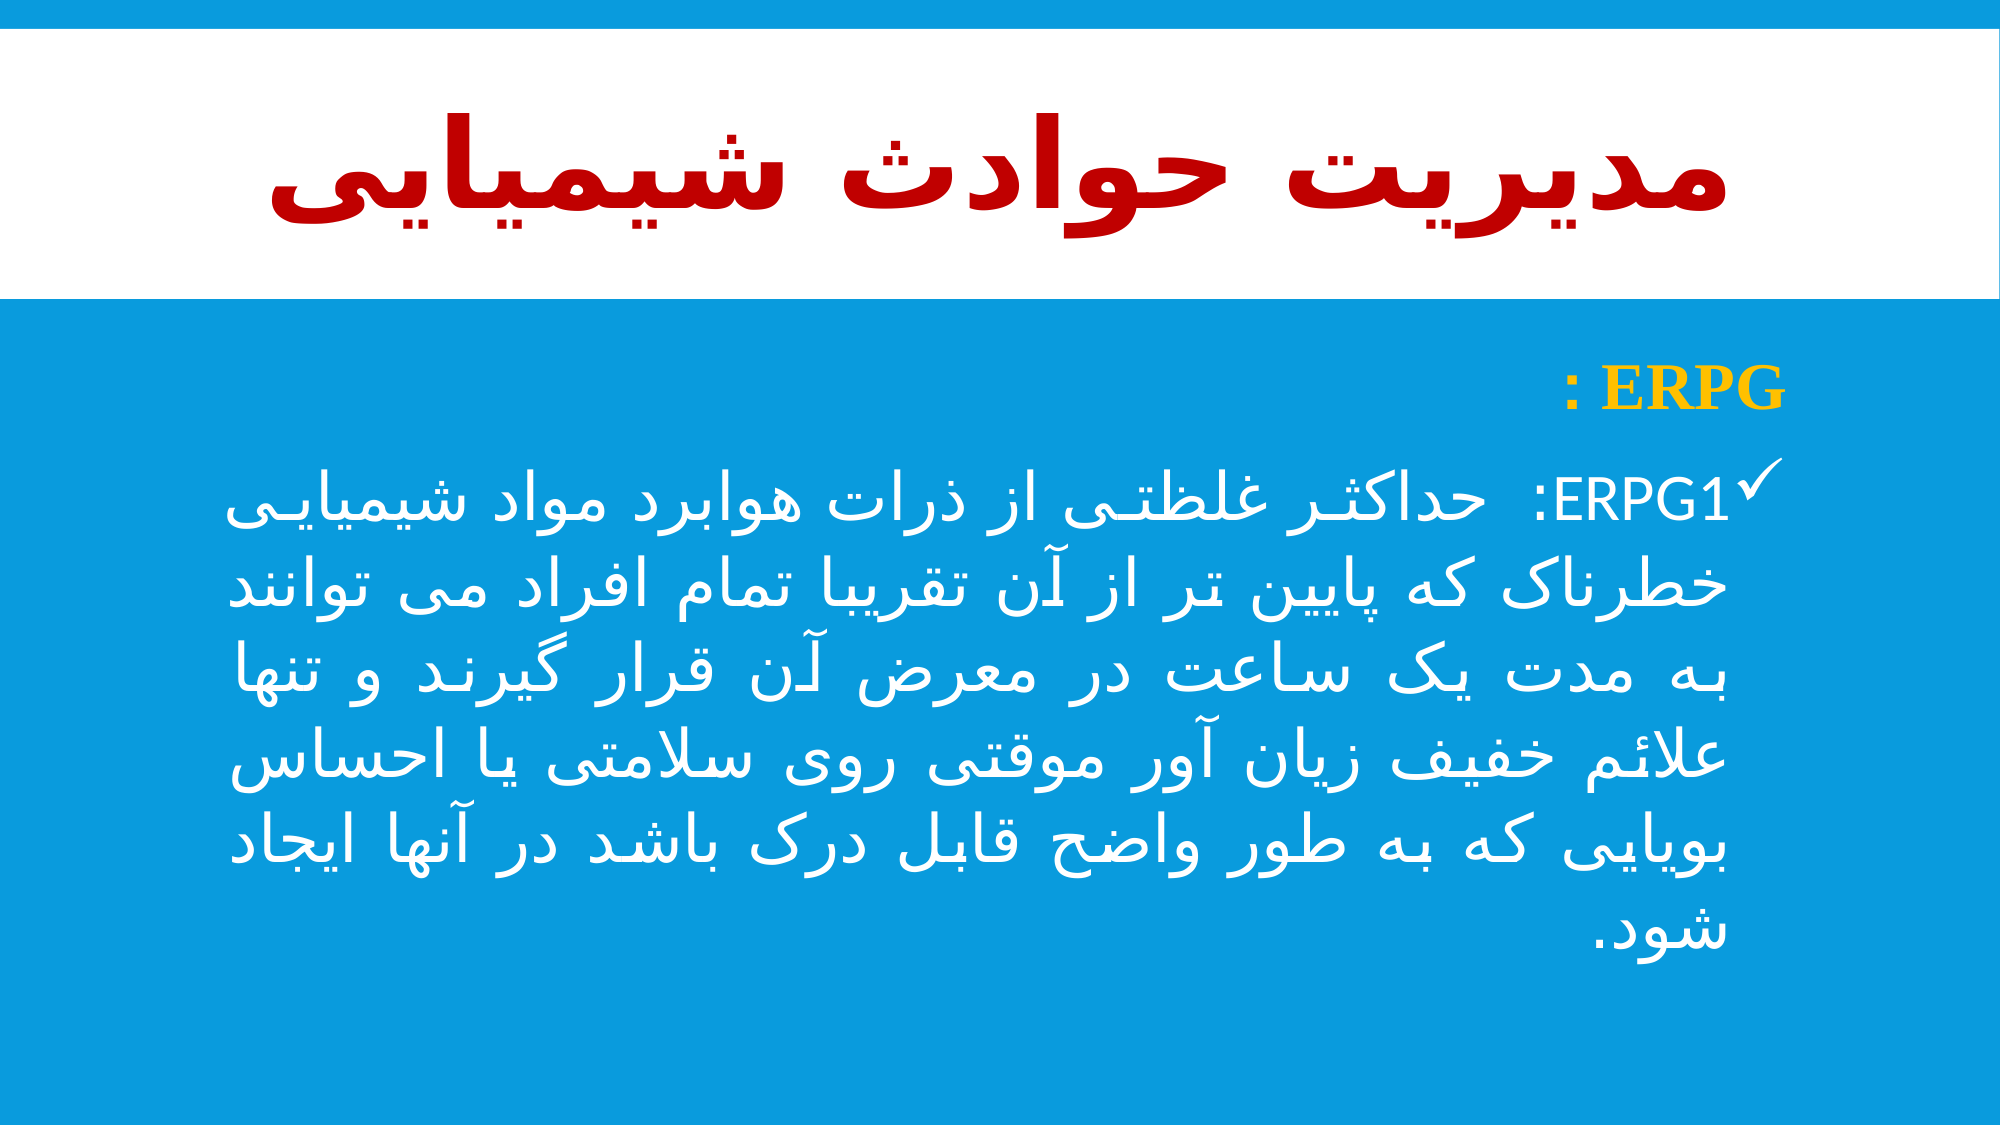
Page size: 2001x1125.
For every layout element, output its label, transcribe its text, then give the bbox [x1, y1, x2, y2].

list ERPG : ERPG1: حداکثر غلظتی از ذرات هوابرد مواد شیمیایی خطرناک که پایین تر از آن تقریبا تمام افراد می توانند به مدت یک ساعت در معرض آن قرار گیرند و تنها علائم خفیف زیان آور موقتی روی سلامتی یا احساس بویایی که به طور واضح قابل درک باشد در آنها ایجاد شود. [197, 329, 1803, 1093]
title مدیریت حوادث شیمیایی [197, 46, 1803, 295]
